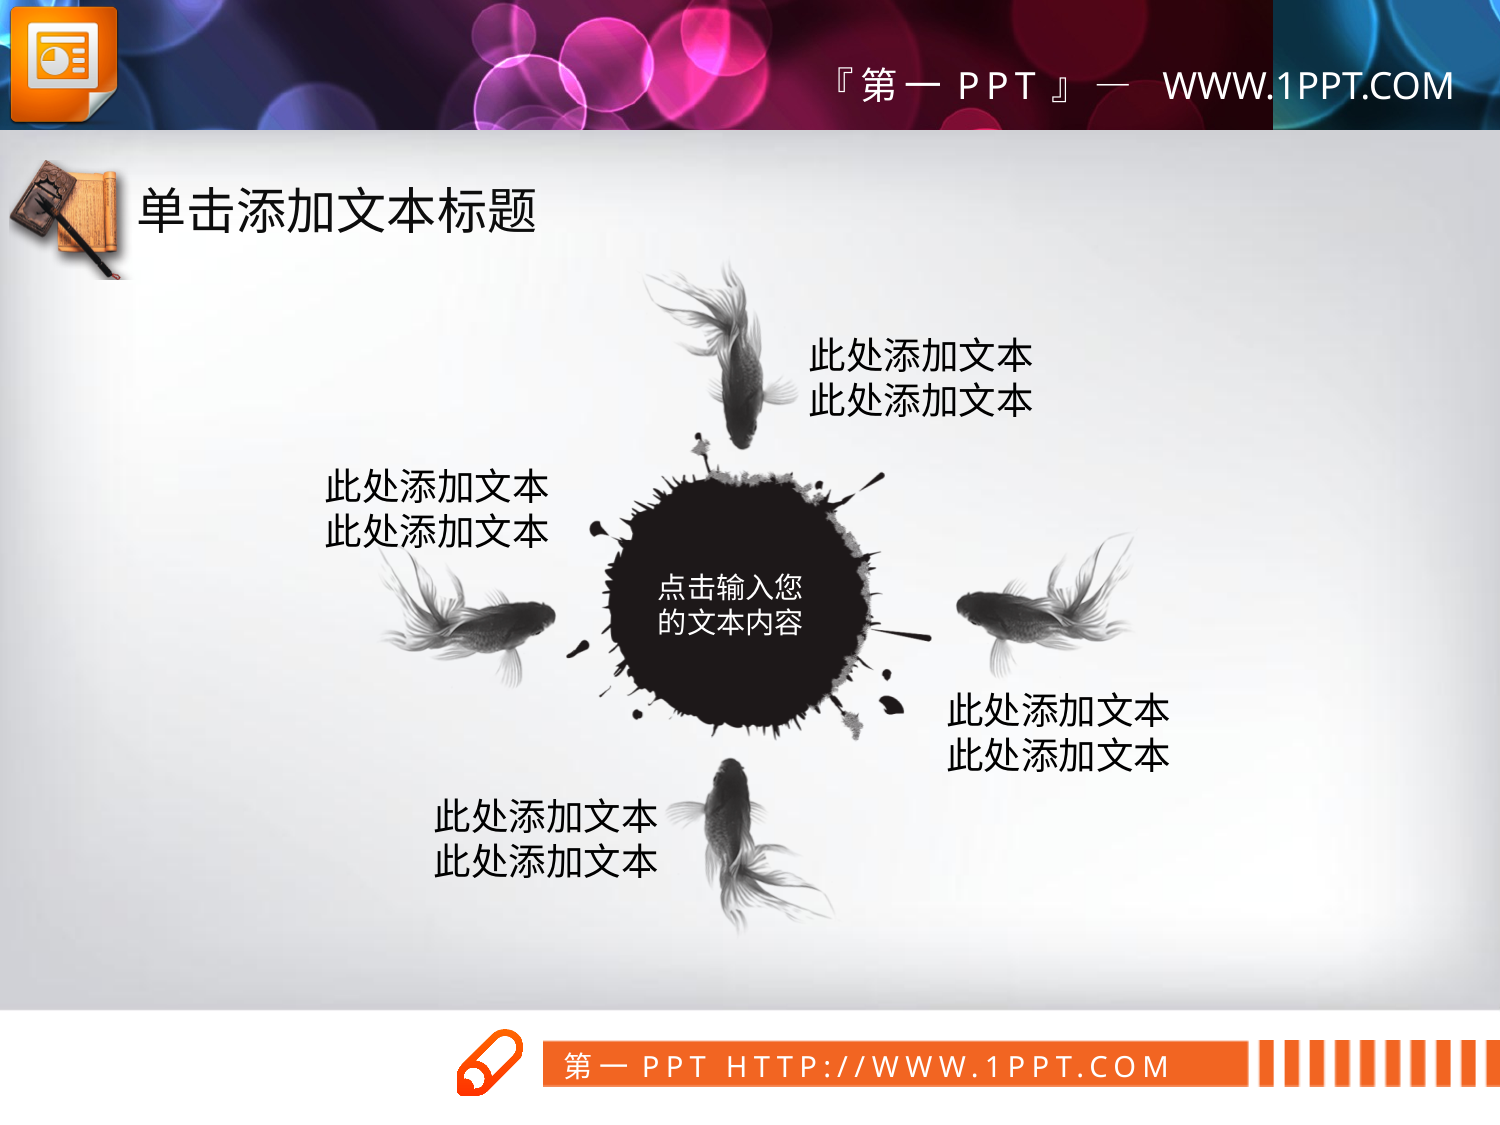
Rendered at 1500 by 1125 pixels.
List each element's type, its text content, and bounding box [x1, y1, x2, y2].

picture [543, 1040, 1500, 1087]
text_box 此处添加文本 此处添加文本 [419, 785, 651, 891]
text_box 此处添加文本 此处添加文本 [309, 455, 560, 560]
text_box 此处添加文本 此处添加文本 [824, 325, 1058, 430]
picture [0, 0, 1500, 1012]
text_box 此处添加文本 此处添加文本 [931, 679, 1195, 784]
text_box 单击添加文本标题 [154, 169, 562, 250]
